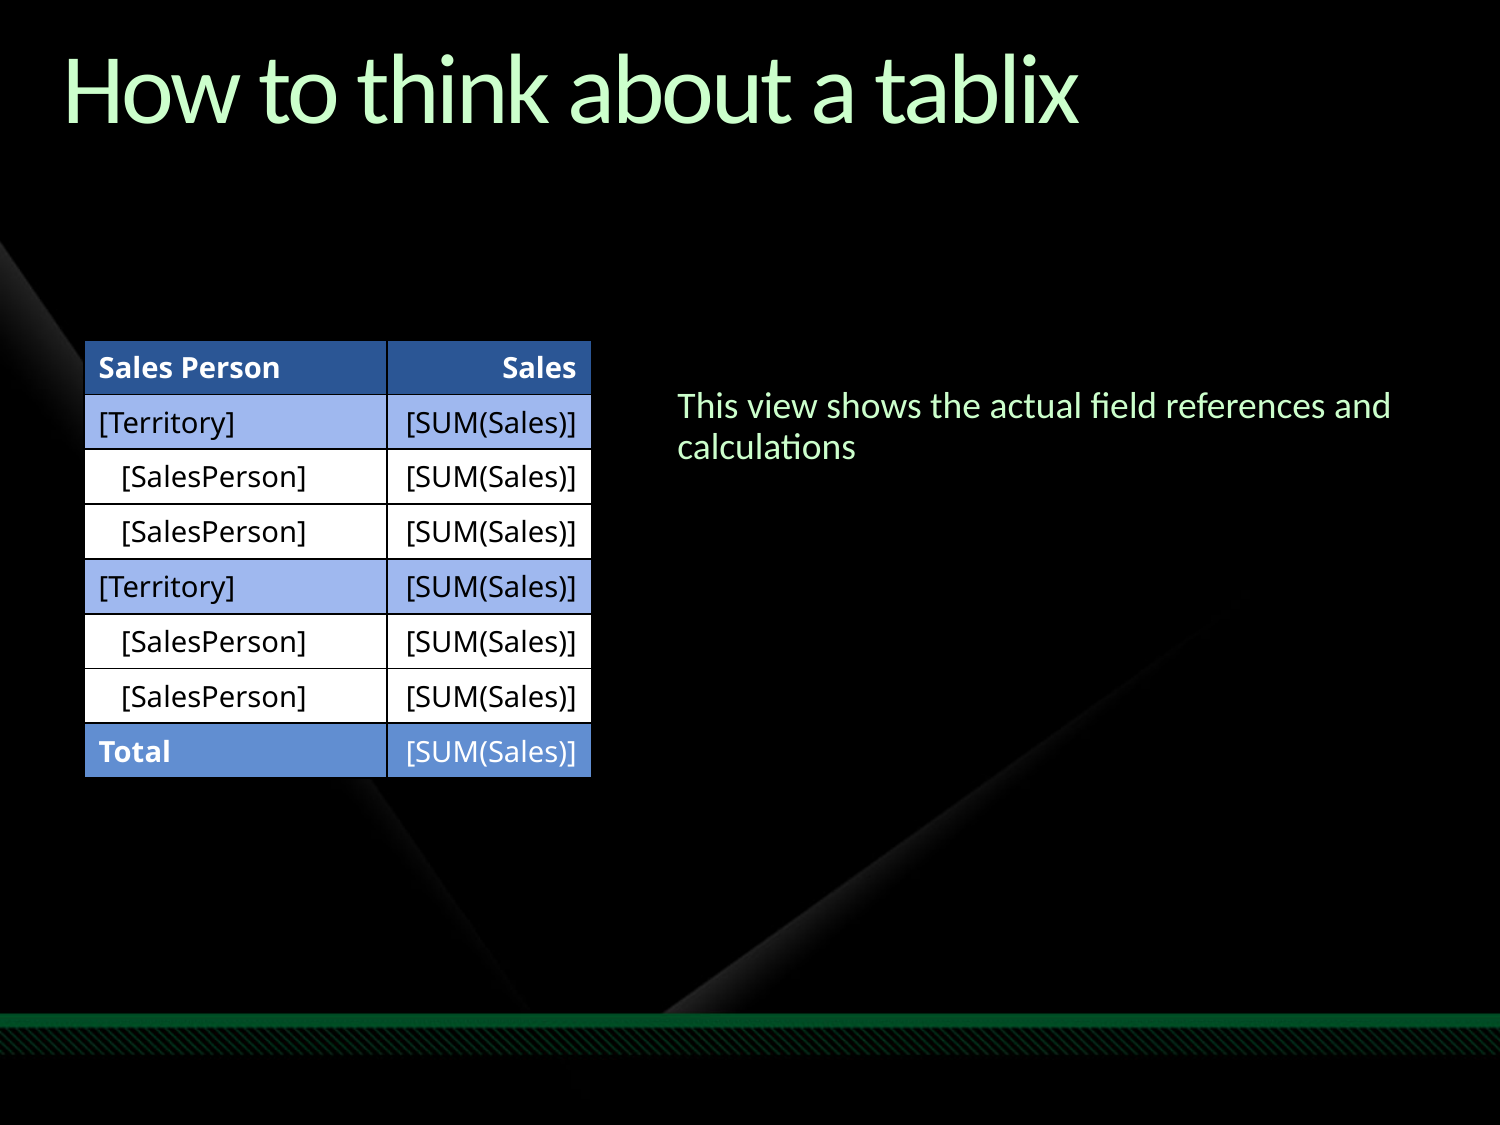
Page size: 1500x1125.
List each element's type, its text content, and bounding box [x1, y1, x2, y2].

table_cell [SUM(Sales)] [388, 560, 591, 613]
table_cell [SUM(Sales)] [388, 505, 591, 558]
text_box This view shows the actual field references and calculations [662, 379, 1413, 523]
table_cell [SUM(Sales)] [388, 450, 591, 503]
title How to think about a tablix [62, 37, 1438, 147]
table_cell [SUM(Sales)] [388, 724, 591, 777]
picture [0, 0, 1500, 1125]
table_cell Total [85, 724, 386, 777]
table_cell [SalesPerson] [85, 505, 386, 558]
table_cell [SalesPerson] [85, 615, 386, 668]
table_header Sales Person [85, 341, 386, 394]
table_cell [SUM(Sales)] [388, 615, 591, 668]
table_cell [Territory] [85, 395, 386, 448]
table_header Sales [388, 341, 591, 394]
table_cell [Territory] [85, 560, 386, 613]
table_cell [SUM(Sales)] [388, 669, 591, 722]
table_cell [SalesPerson] [85, 450, 386, 503]
table_cell [SalesPerson] [85, 669, 386, 722]
table_cell [SUM(Sales)] [388, 395, 591, 448]
